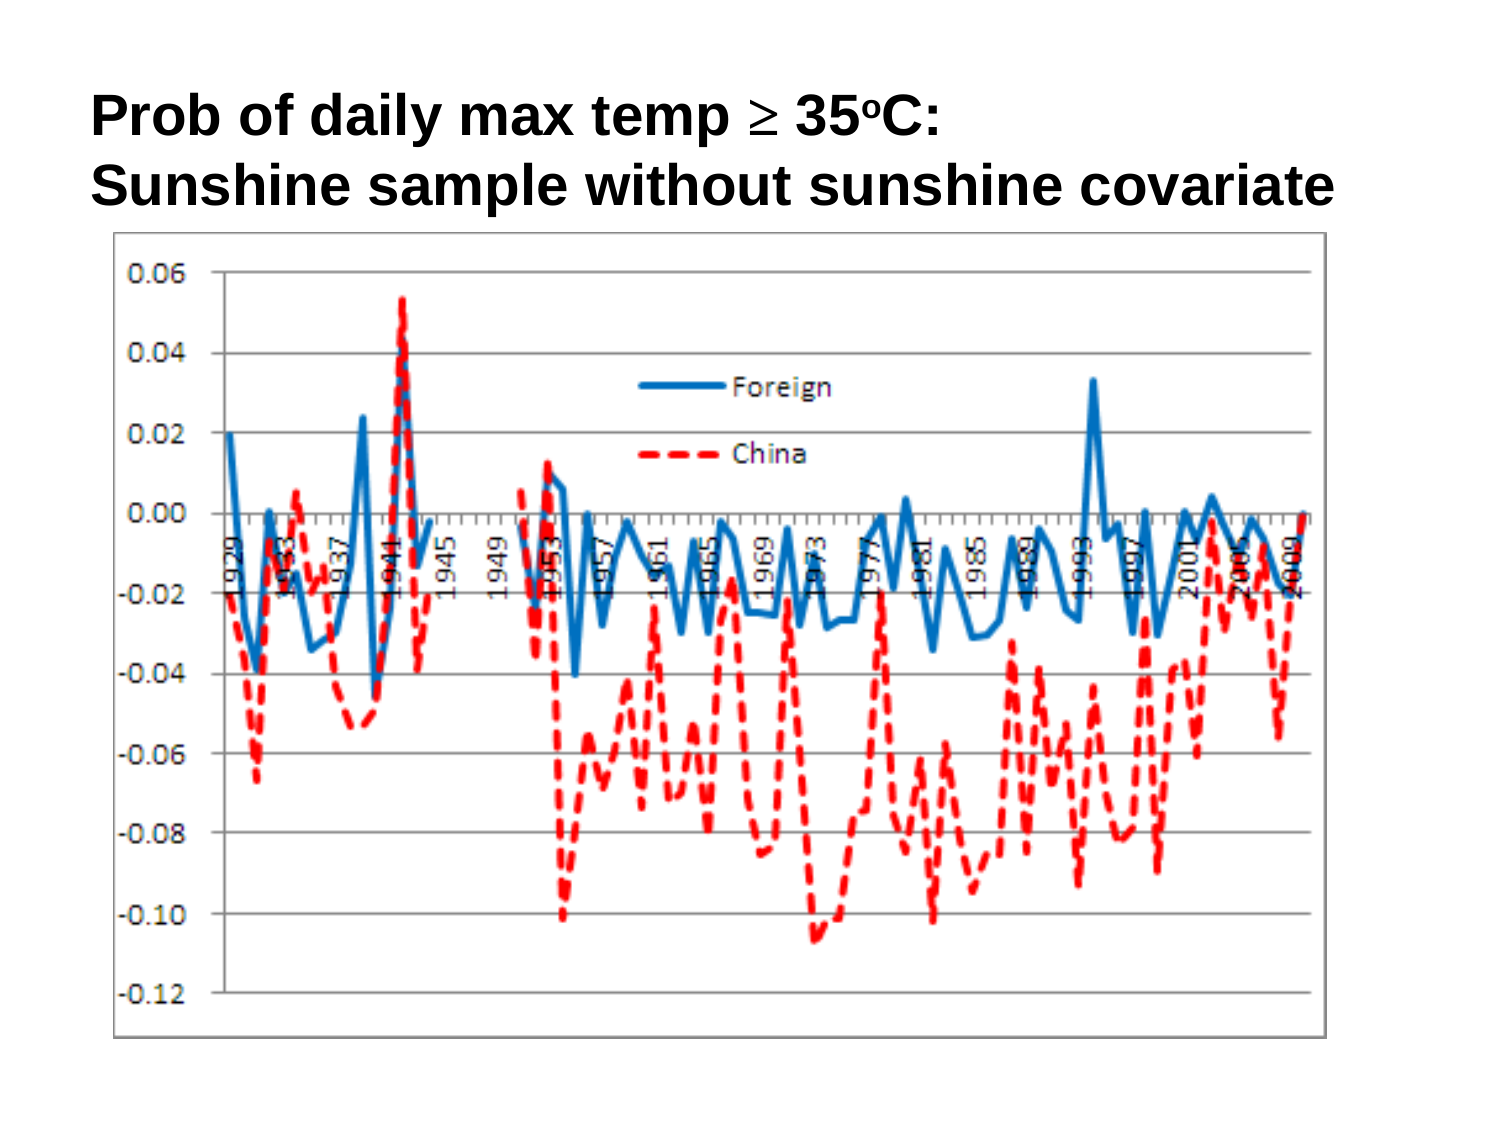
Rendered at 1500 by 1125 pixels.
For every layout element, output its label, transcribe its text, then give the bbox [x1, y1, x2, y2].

title Prob of daily max temp ≥ 35oC: Sunshine sample without sunshine covariate [75, 45, 1425, 233]
picture [113, 232, 1327, 1040]
